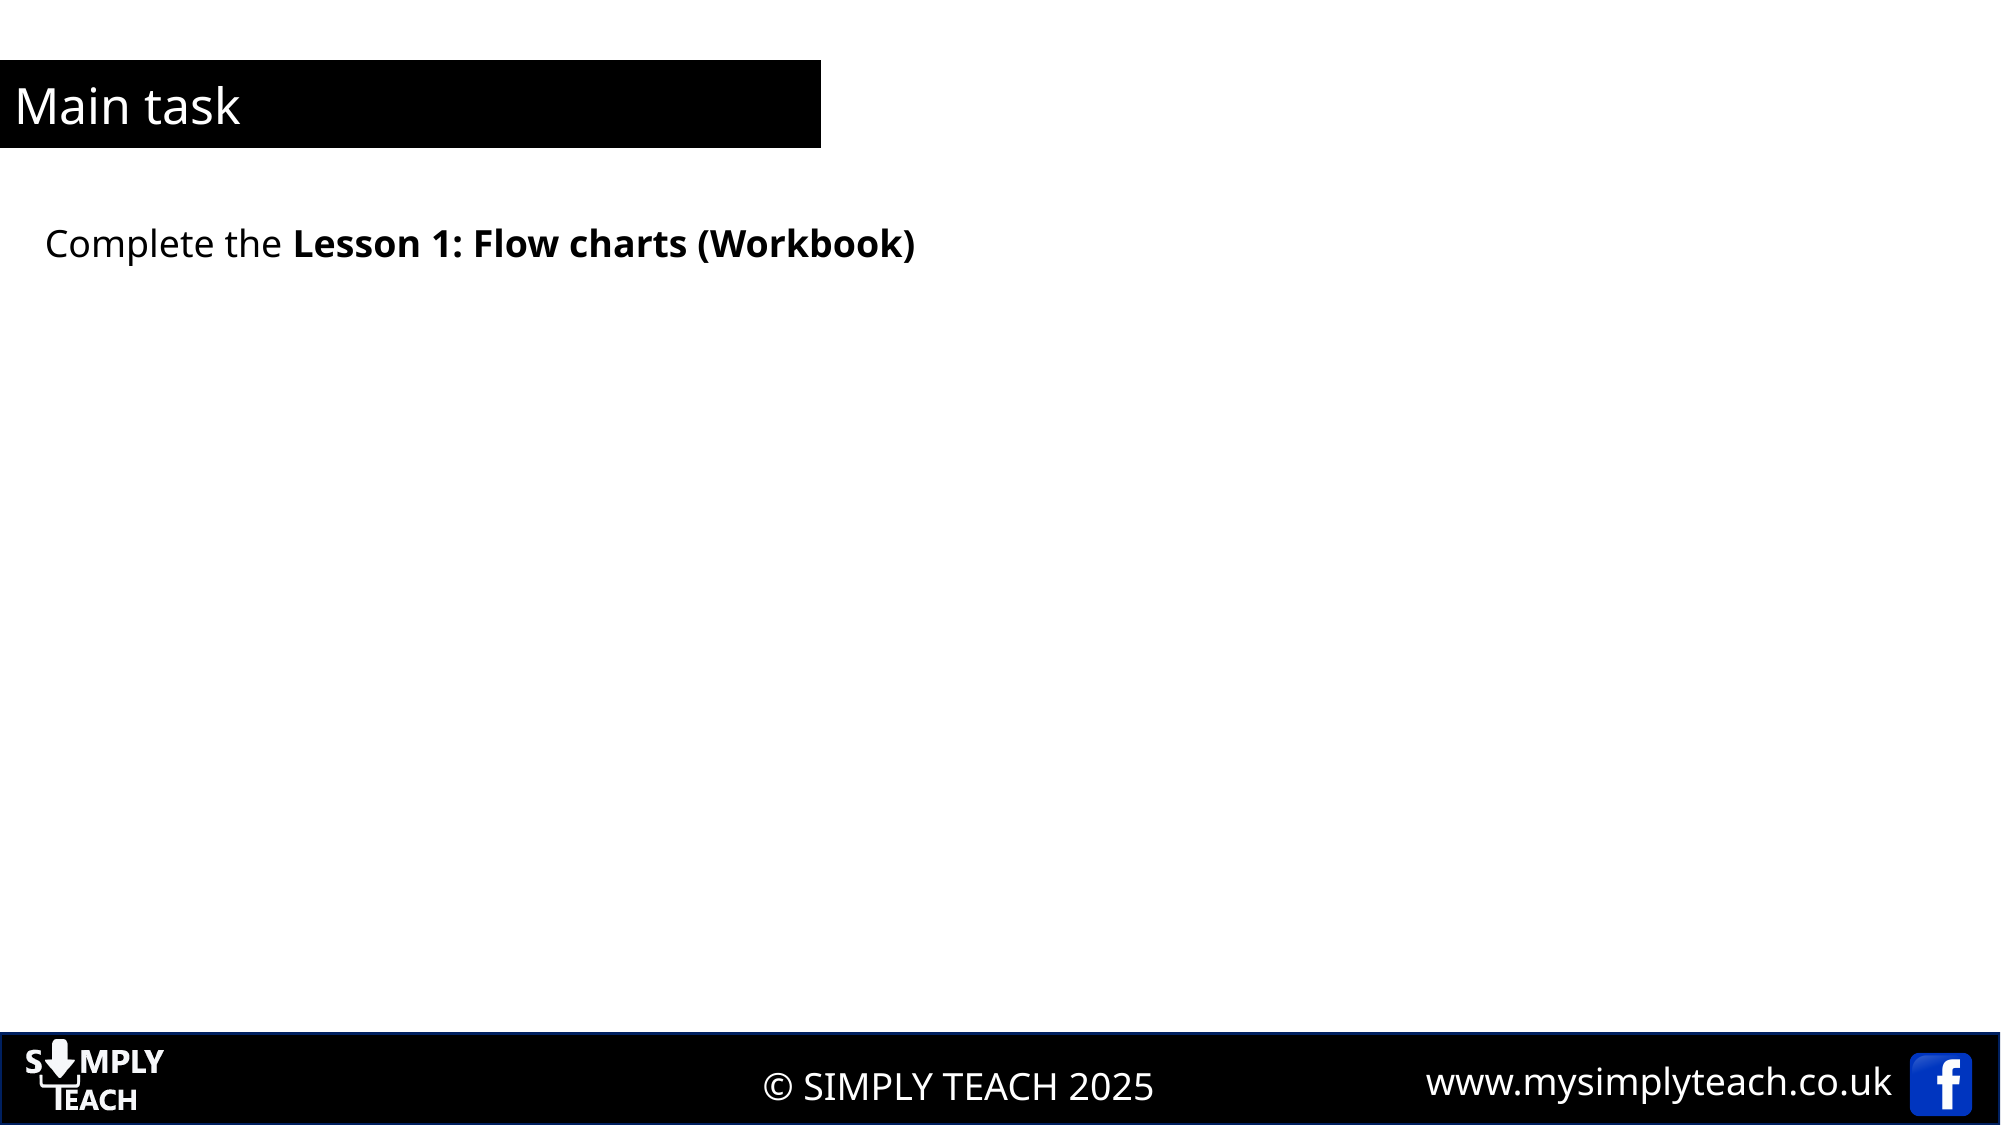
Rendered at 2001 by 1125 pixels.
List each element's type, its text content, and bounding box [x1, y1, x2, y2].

text_box Complete the Lesson 1: Flow charts (Workbook) [30, 212, 1191, 272]
picture [15, 1033, 182, 1122]
picture [1907, 1050, 1975, 1119]
text_box Main task [0, 60, 821, 148]
